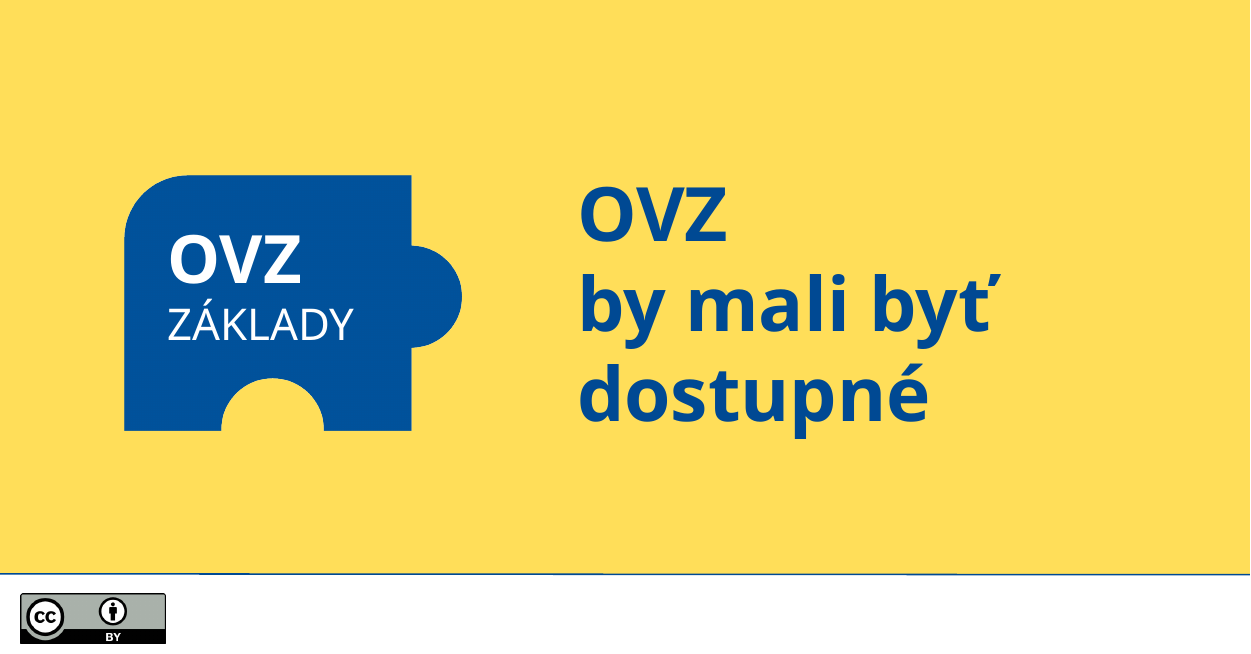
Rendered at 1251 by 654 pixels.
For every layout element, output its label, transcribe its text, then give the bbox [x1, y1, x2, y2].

text_box OVZ by mali byť dostupné [562, 151, 1035, 452]
text_box OVZ ZÁKLADY [466, 202, 669, 365]
text_box [0, 582, 1250, 654]
picture [20, 592, 166, 645]
picture [124, 174, 462, 432]
